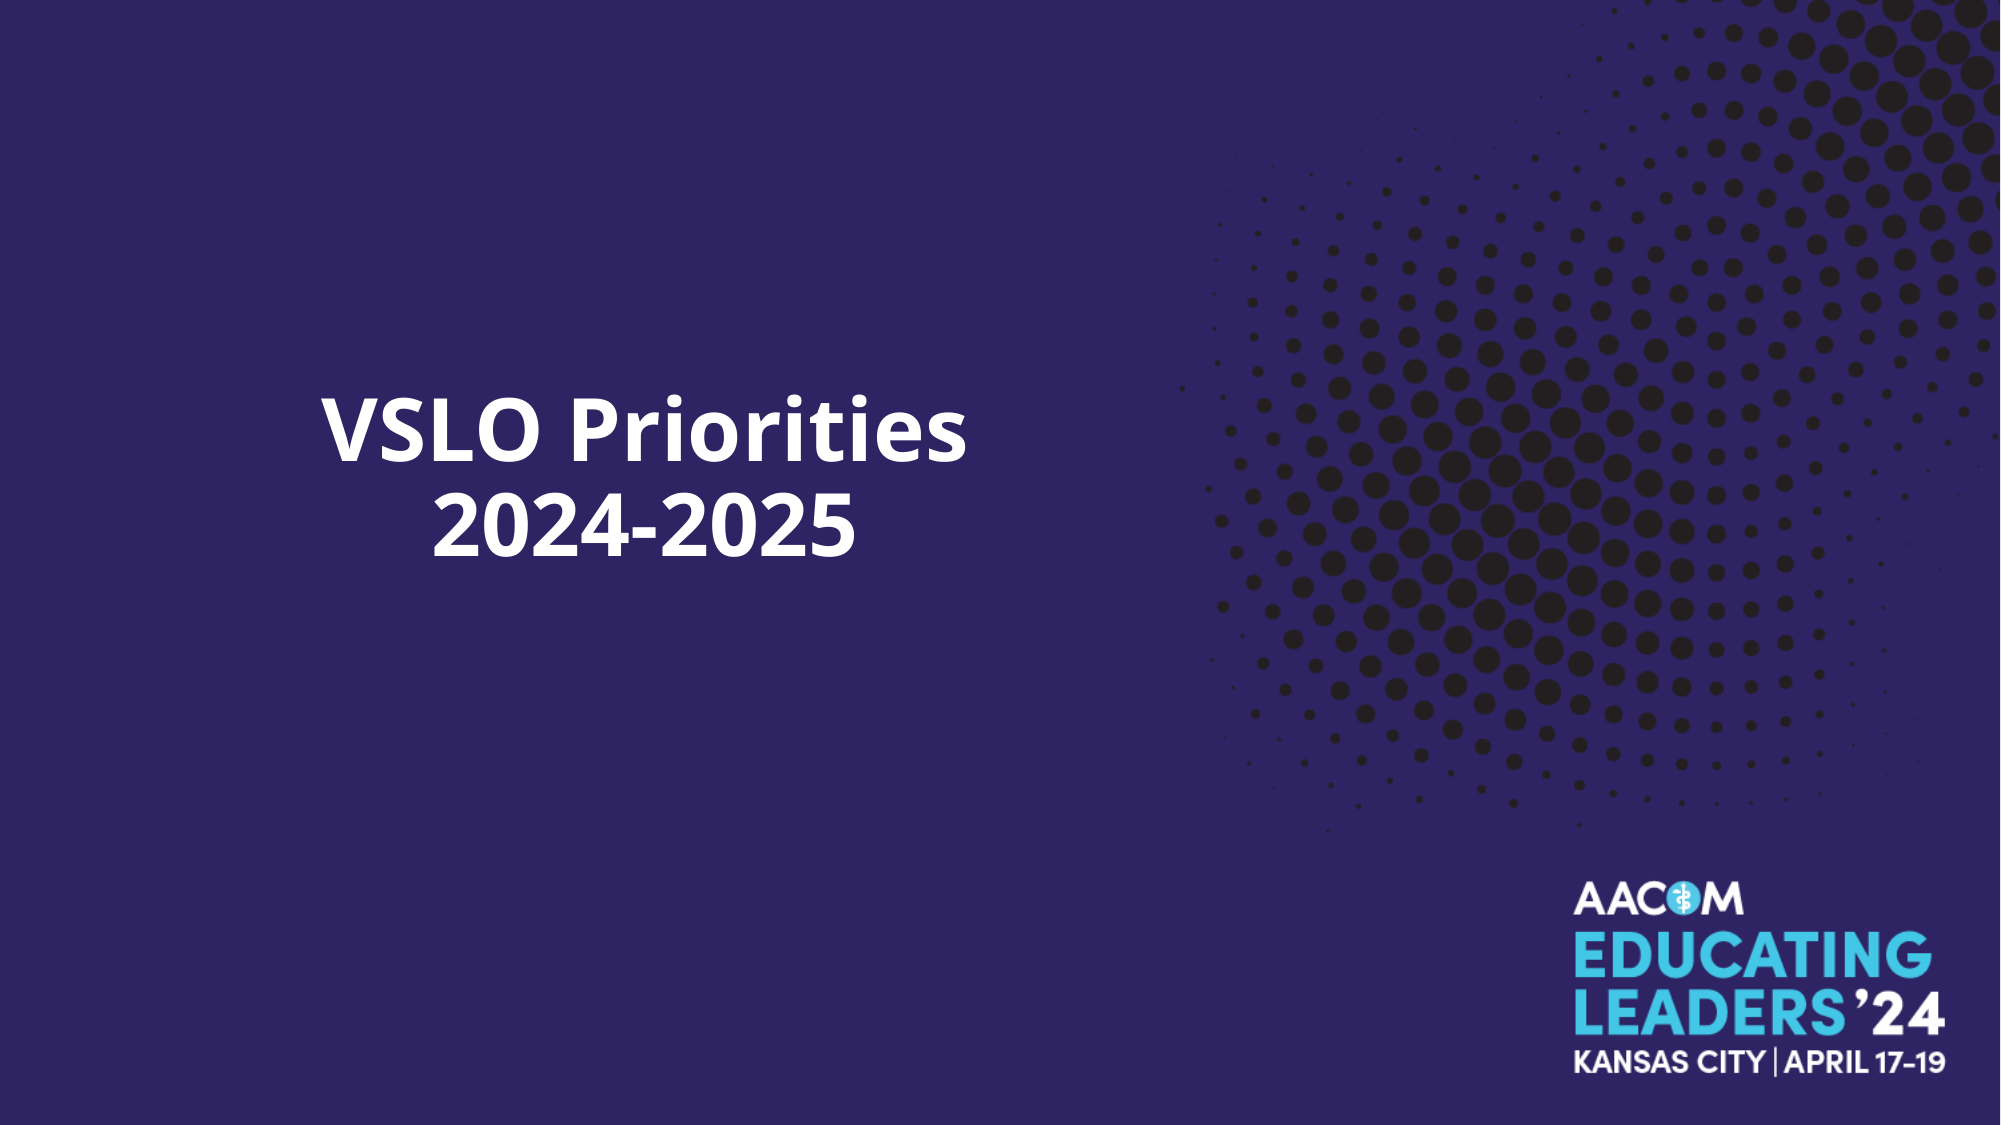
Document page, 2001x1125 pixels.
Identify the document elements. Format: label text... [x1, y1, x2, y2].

picture [0, 0, 2001, 1125]
title VSLO Priorities 2024-2025 [0, 313, 1291, 583]
